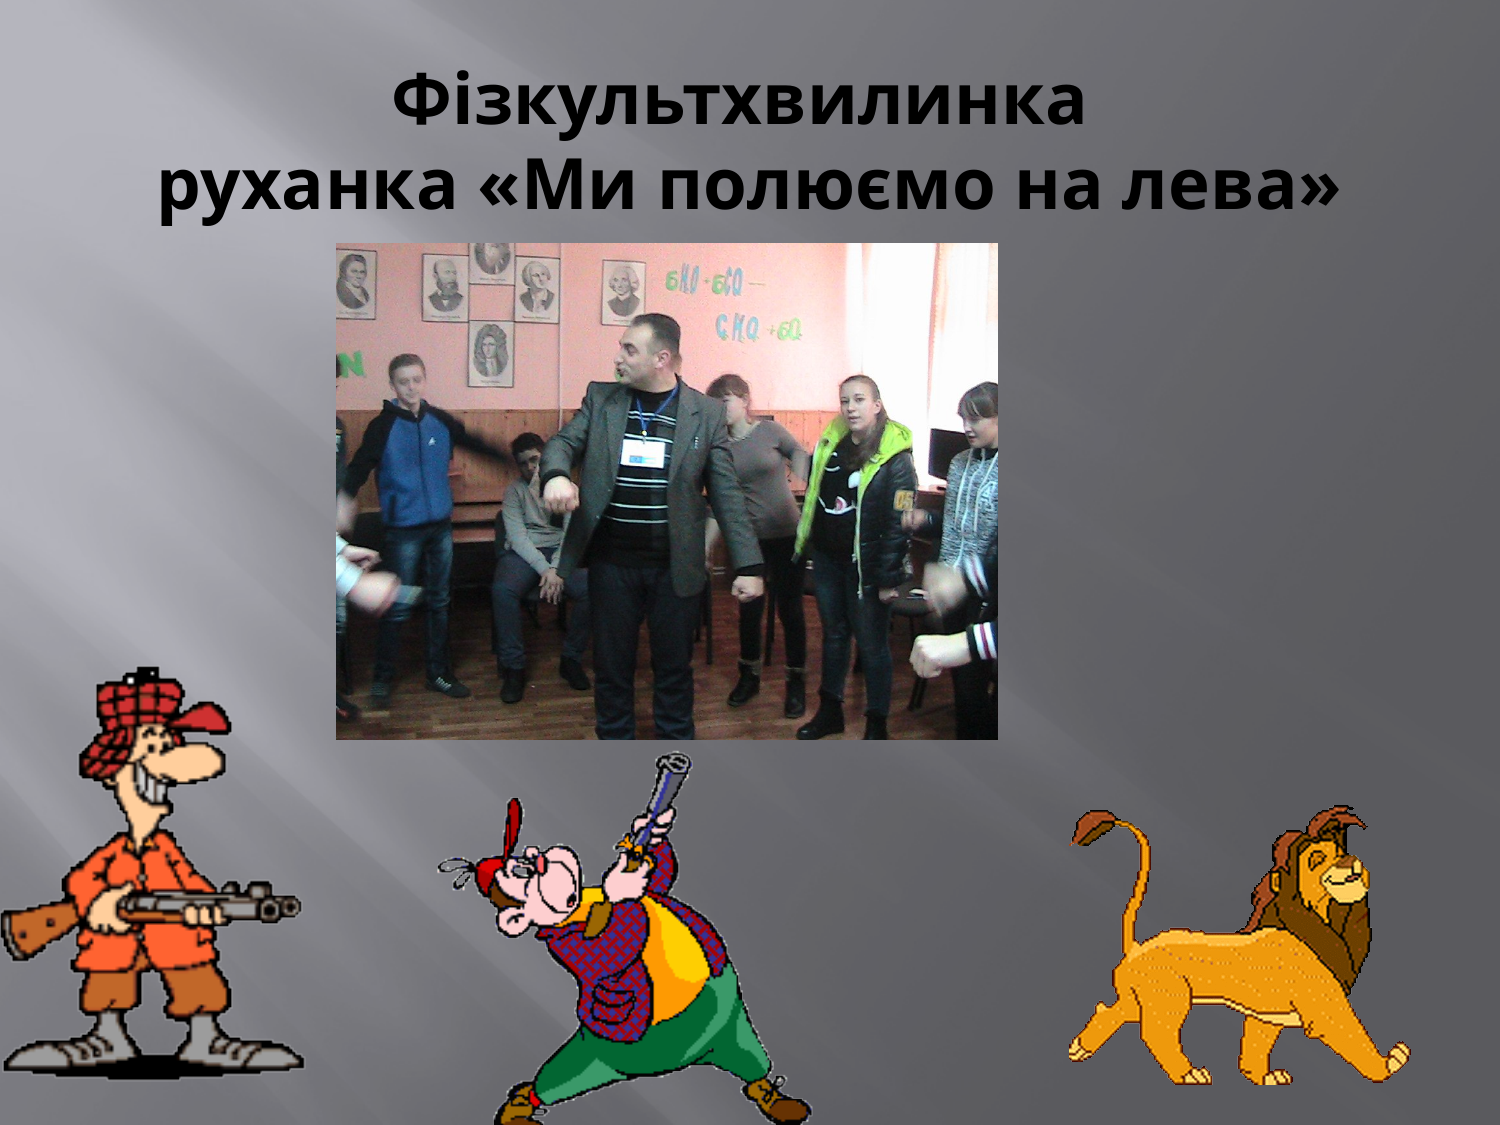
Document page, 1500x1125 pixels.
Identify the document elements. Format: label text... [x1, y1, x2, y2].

picture [1021, 774, 1448, 1097]
title Фізкультхвилинка руханка «Ми полюємо на лева» [75, 45, 1425, 233]
picture [0, 243, 999, 1125]
